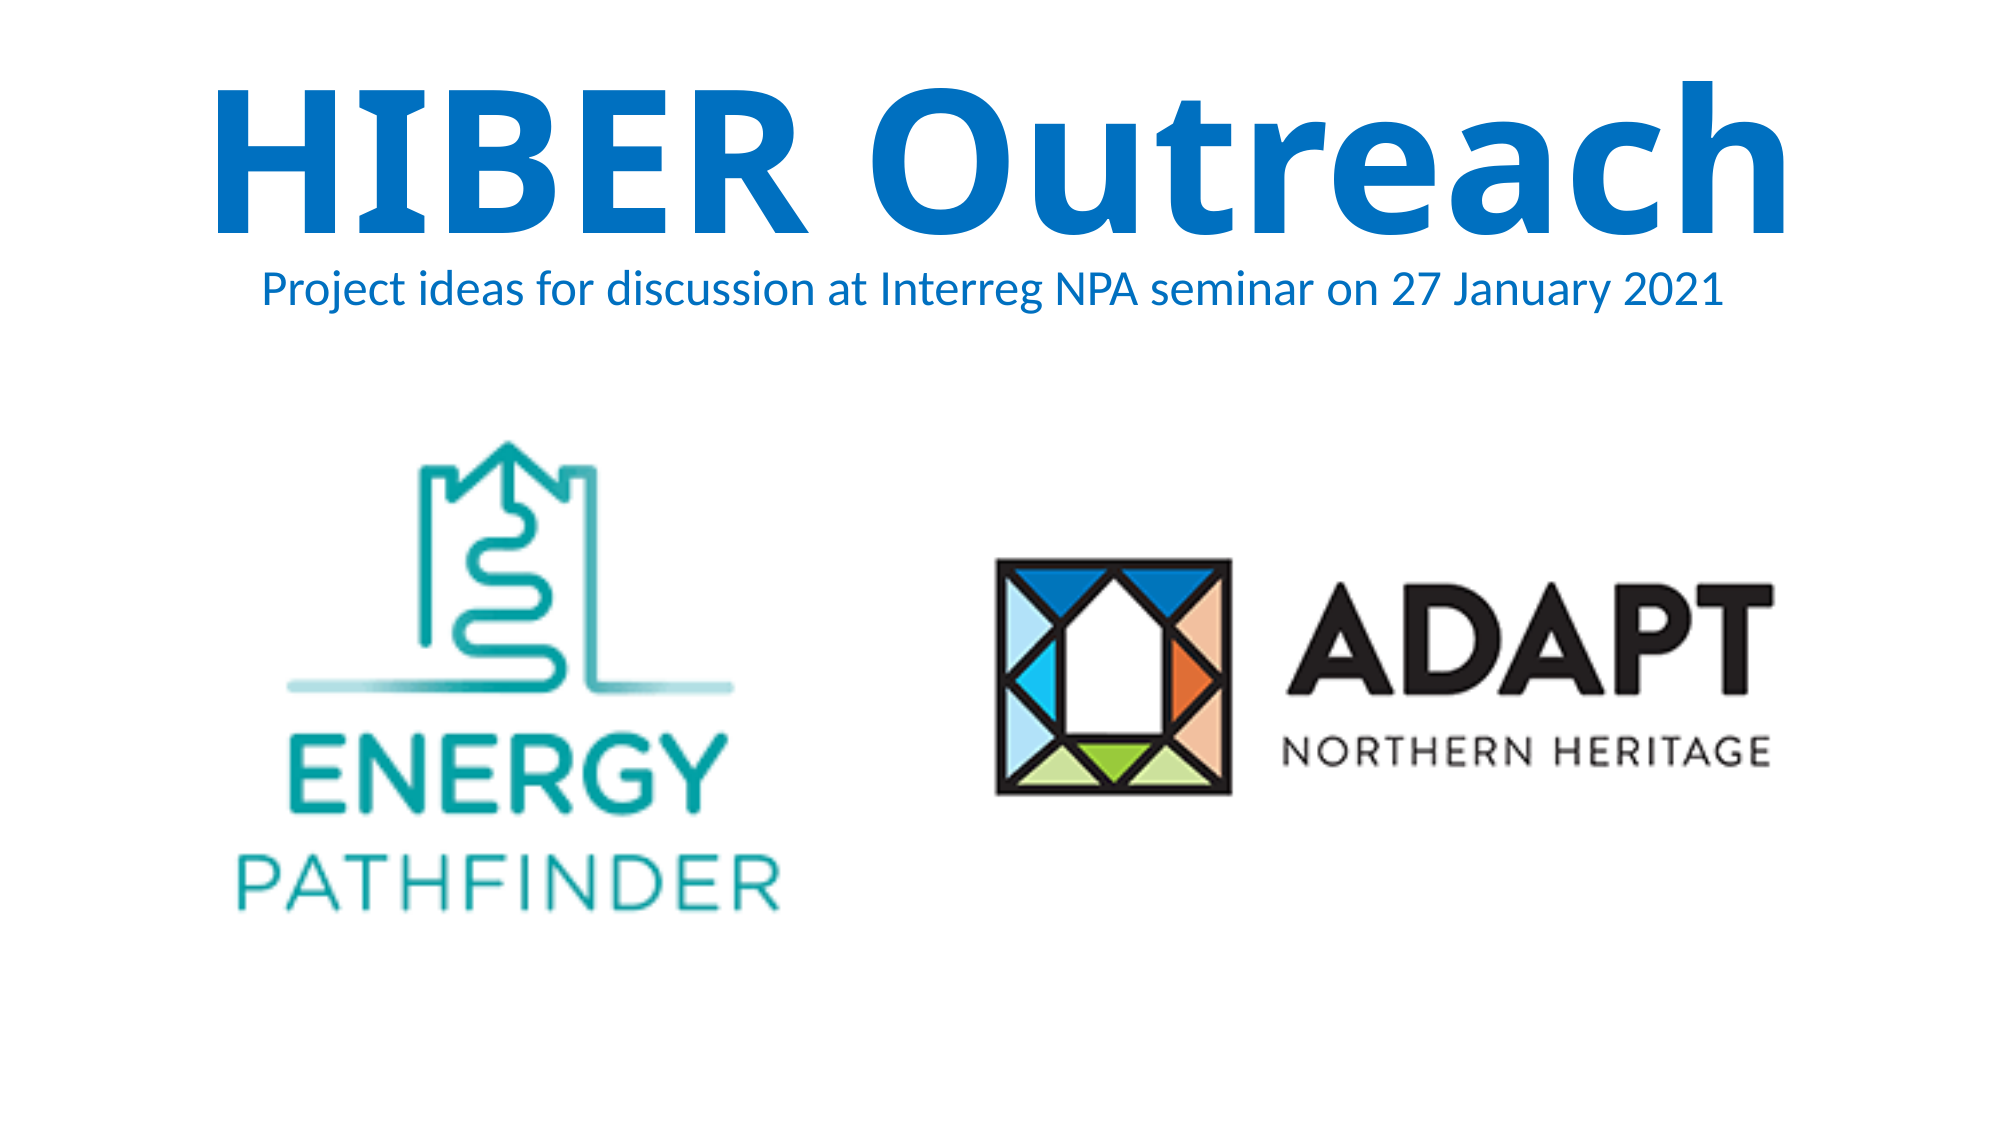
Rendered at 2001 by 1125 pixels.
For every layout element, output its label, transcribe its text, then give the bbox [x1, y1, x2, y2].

picture [958, 465, 1813, 840]
list Project ideas for discussion at Interreg NPA seminar on 27 January 2021 [124, 253, 1863, 324]
title HIBER Outreach [137, 59, 1863, 253]
picture [109, 318, 908, 1066]
